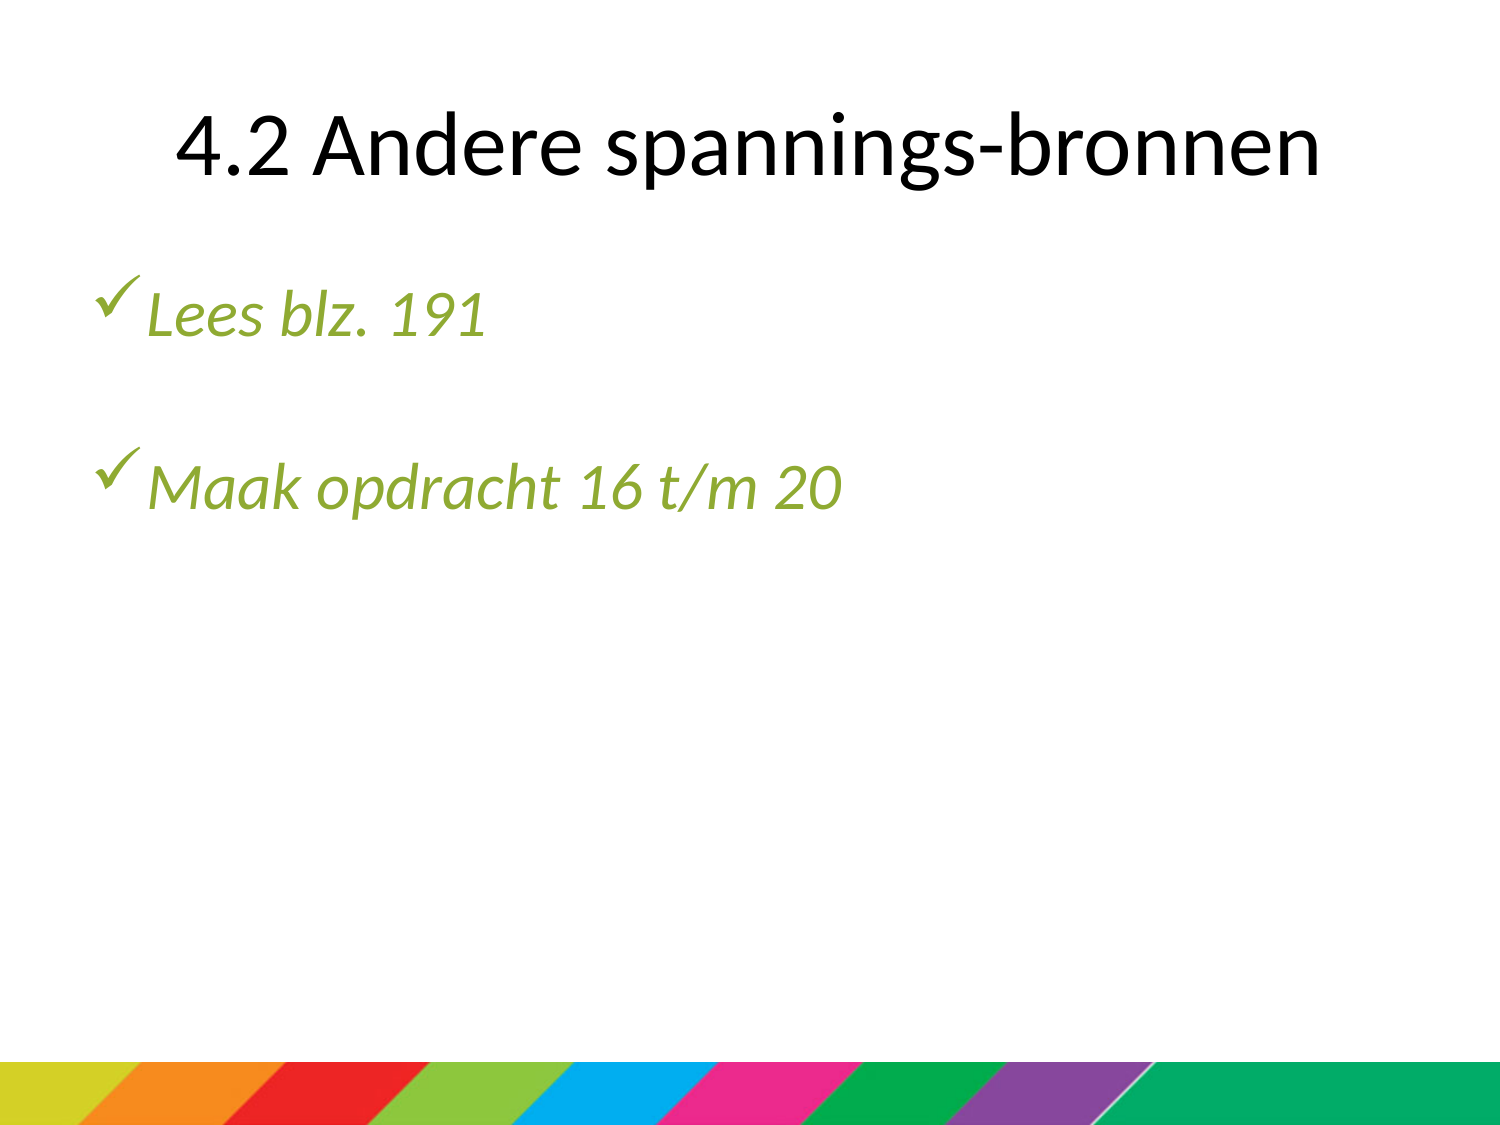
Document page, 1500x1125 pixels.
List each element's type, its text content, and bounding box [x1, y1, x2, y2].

title 4.2 Andere spannings-bronnen [75, 45, 1425, 233]
list Lees blz. 191 Maak opdracht 16 t/m 20 [75, 262, 1425, 1005]
picture [0, 1062, 574, 1125]
picture [656, 1062, 1500, 1125]
